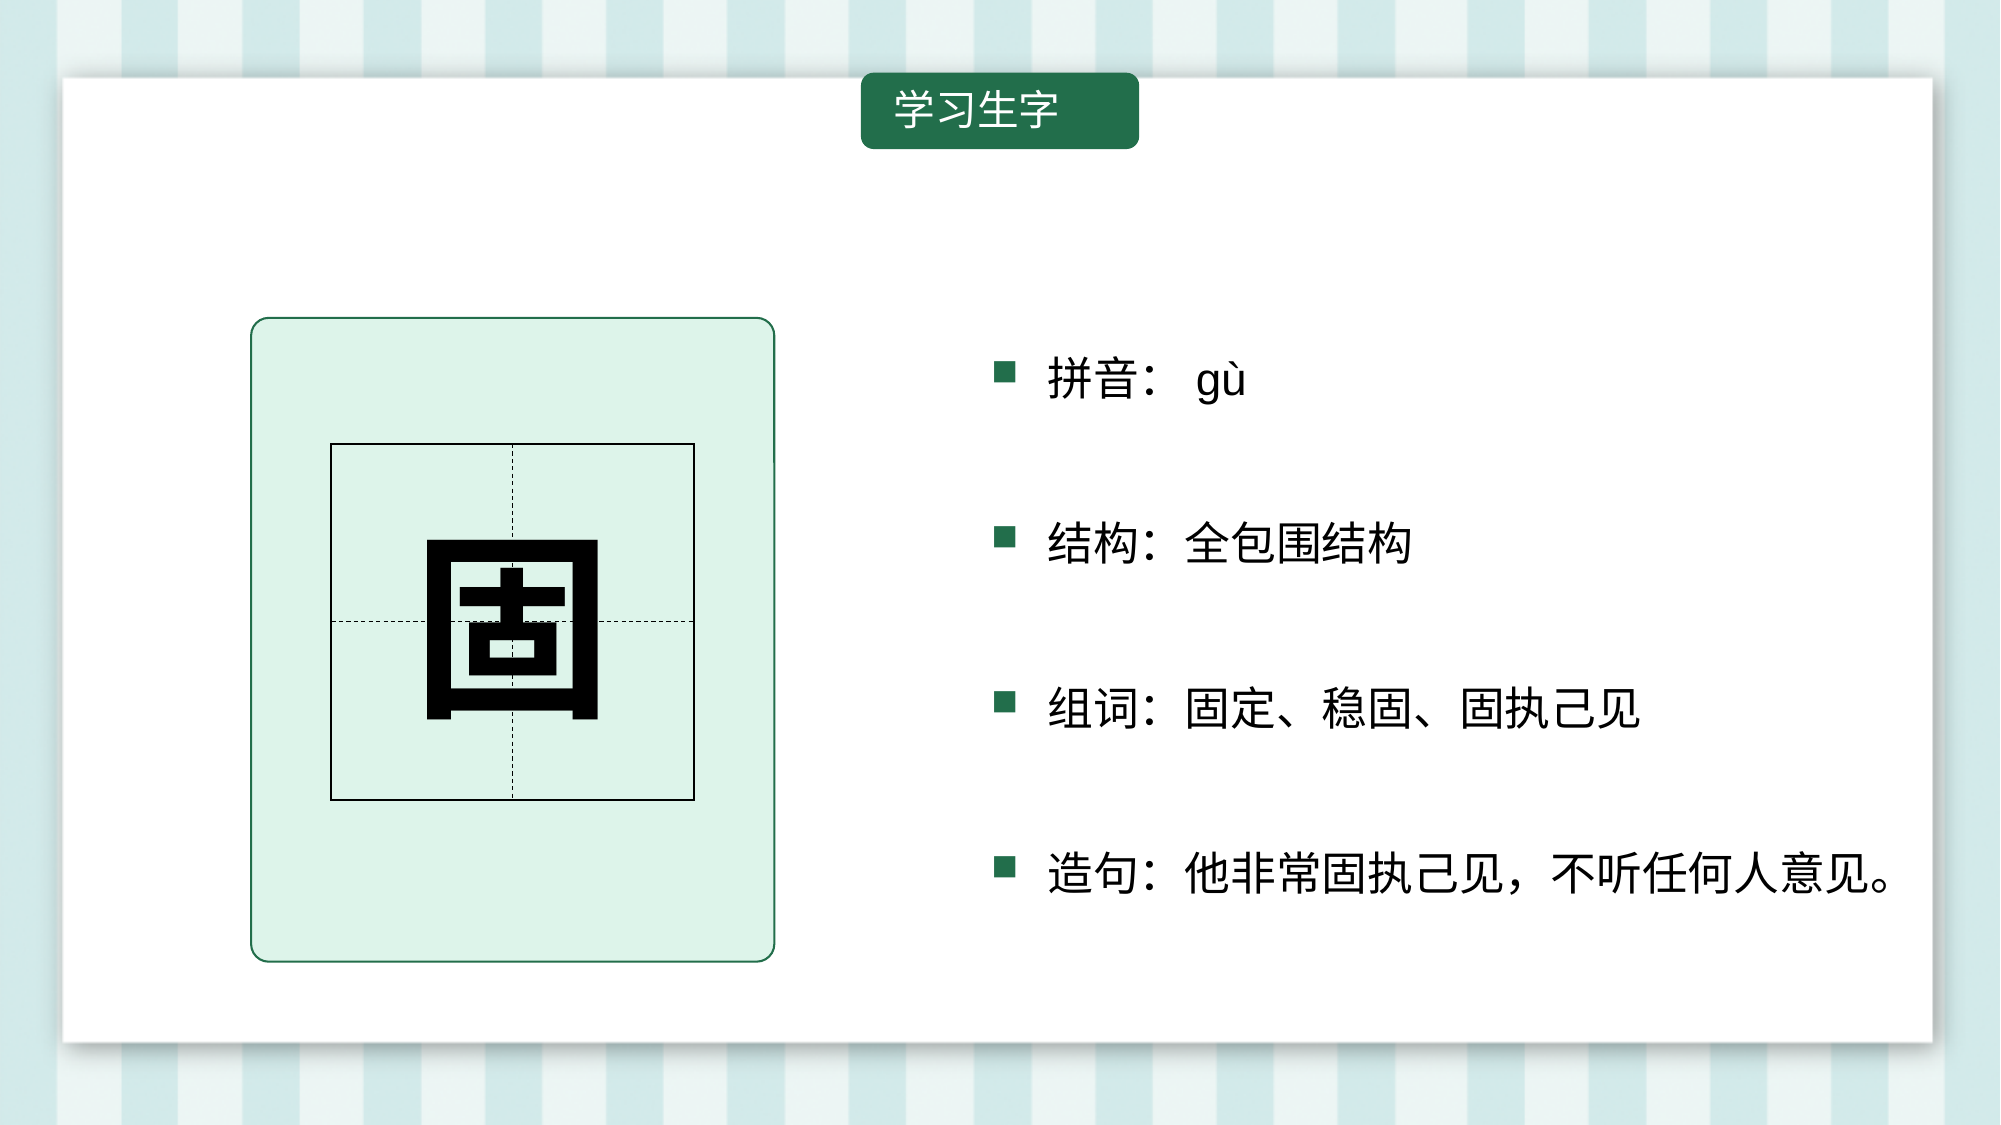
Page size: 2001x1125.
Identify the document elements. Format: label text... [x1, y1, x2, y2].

text_box 拼音：gù 结构：全包围结构 组词：固定、稳固、固执己见 造句：他非常固执己见，不听任何人意见。 [976, 314, 1893, 907]
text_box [251, 317, 775, 962]
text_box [860, 72, 1140, 150]
picture [0, 0, 2000, 1125]
